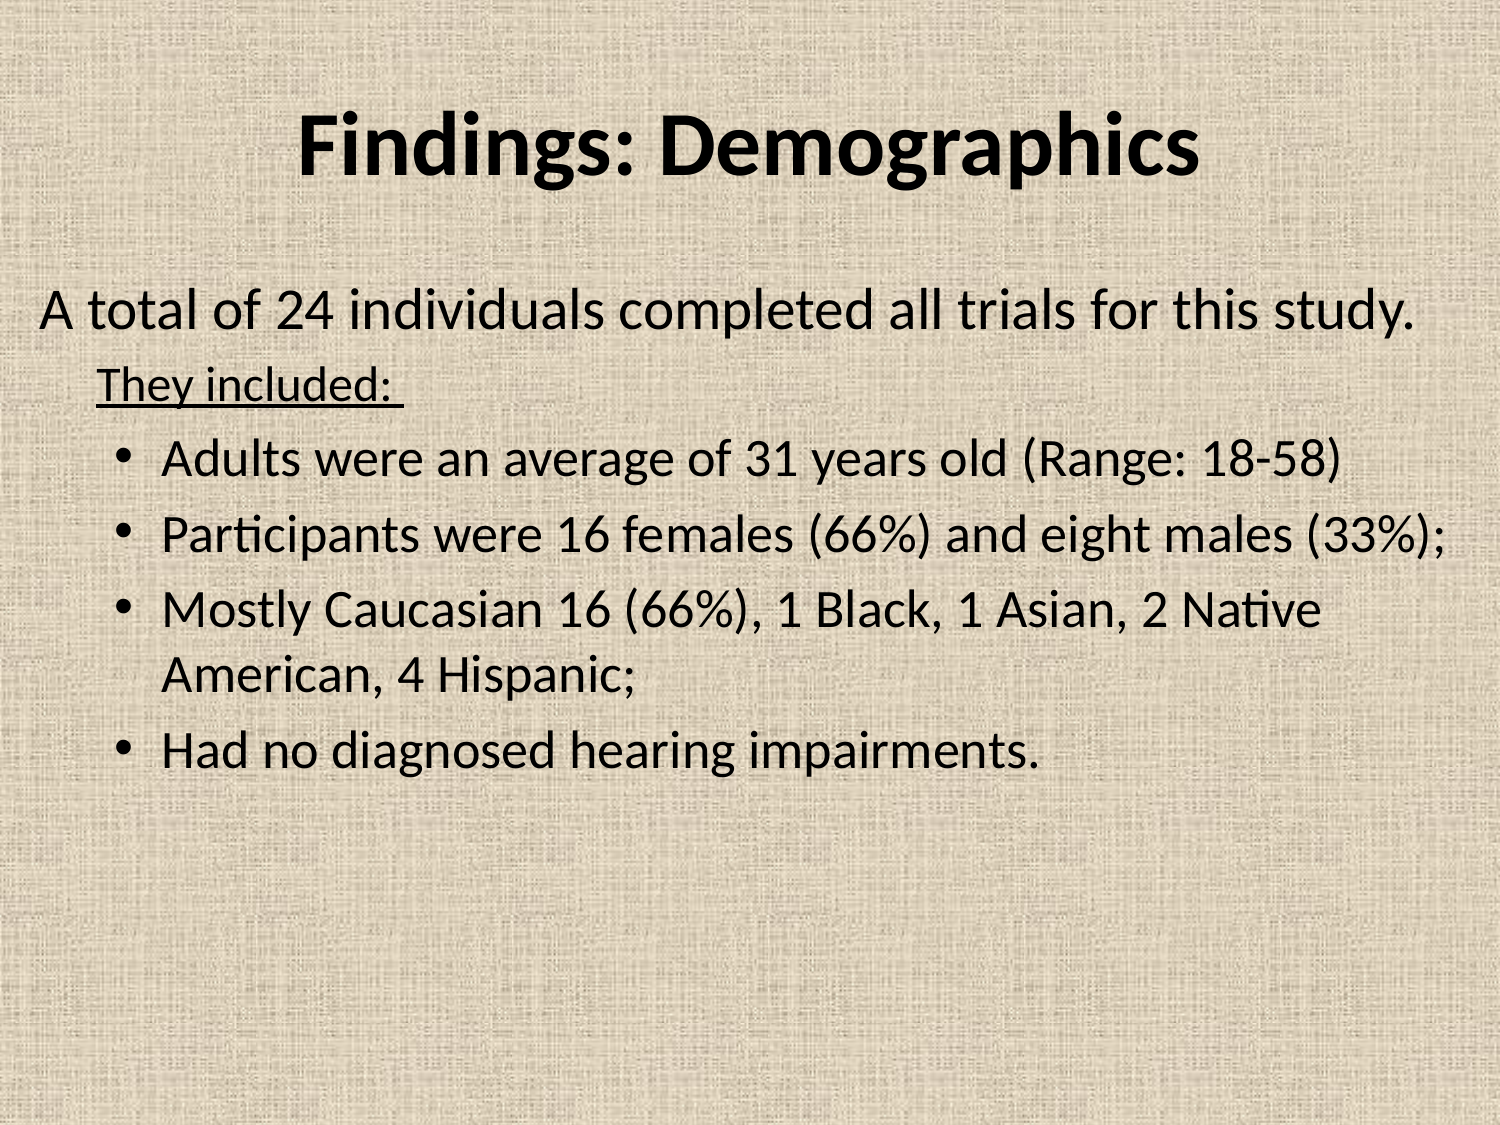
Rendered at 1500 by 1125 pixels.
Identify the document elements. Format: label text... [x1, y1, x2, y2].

list A total of 24 individuals completed all trials for this study. They included: Adults were an average of 31 years old (Range: 18-58) Participants were 16 females (66%) and eight males (33%); Mostly Caucasian 16 (66%), 1 Black, 1 Asian, 2 Native American, 4 Hispanic; Had no diagnosed hearing impairments. [24, 262, 1500, 1005]
title Findings: Demographics [75, 45, 1425, 233]
picture [0, 0, 1500, 1125]
